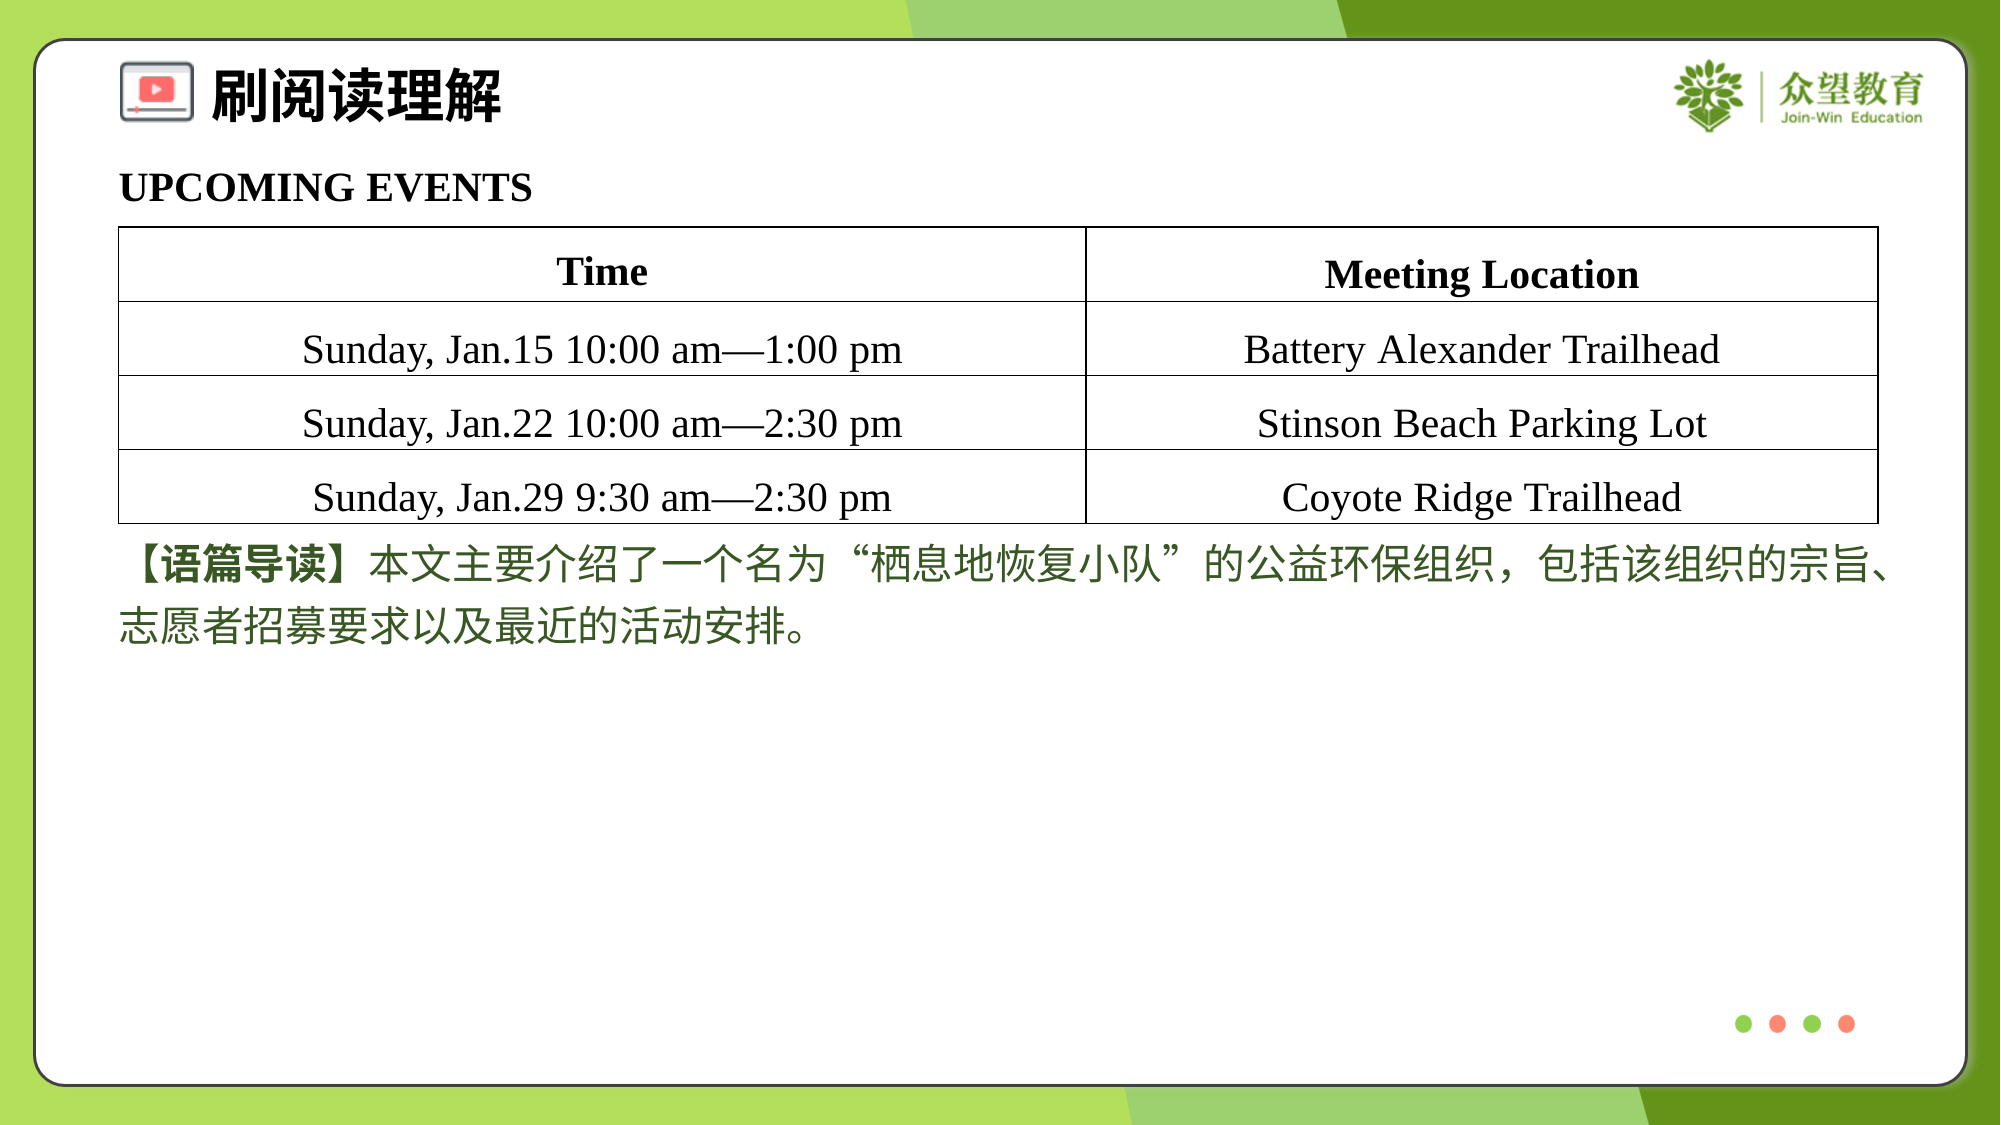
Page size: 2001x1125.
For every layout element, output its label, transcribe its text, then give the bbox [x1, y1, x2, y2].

text_box UPCOMING EVENTS [118, 147, 1883, 205]
table_cell Stinson Beach Parking Lot [1087, 376, 1877, 449]
table_cell Battery Alexander Trailhead [1087, 302, 1877, 375]
text_box 【语篇导读】本文主要介绍了一个名为“栖息地恢复小队”的公益环保组织，包括该组织的宗旨、志愿者招募要求以及最近的活动安排。 [118, 524, 1883, 646]
picture [0, 0, 2000, 1125]
table_cell Sunday, Jan.15 10:00 am—1:00 pm [119, 302, 1085, 375]
table_header Meeting Location [1087, 228, 1877, 301]
table_cell Sunday, Jan.22 10:00 am—2:30 pm [119, 376, 1085, 449]
table_header Time [119, 228, 1085, 301]
table_cell Sunday, Jan.29 9:30 am—2:30 pm [119, 450, 1085, 523]
table_cell Coyote Ridge Trailhead [1087, 450, 1877, 523]
